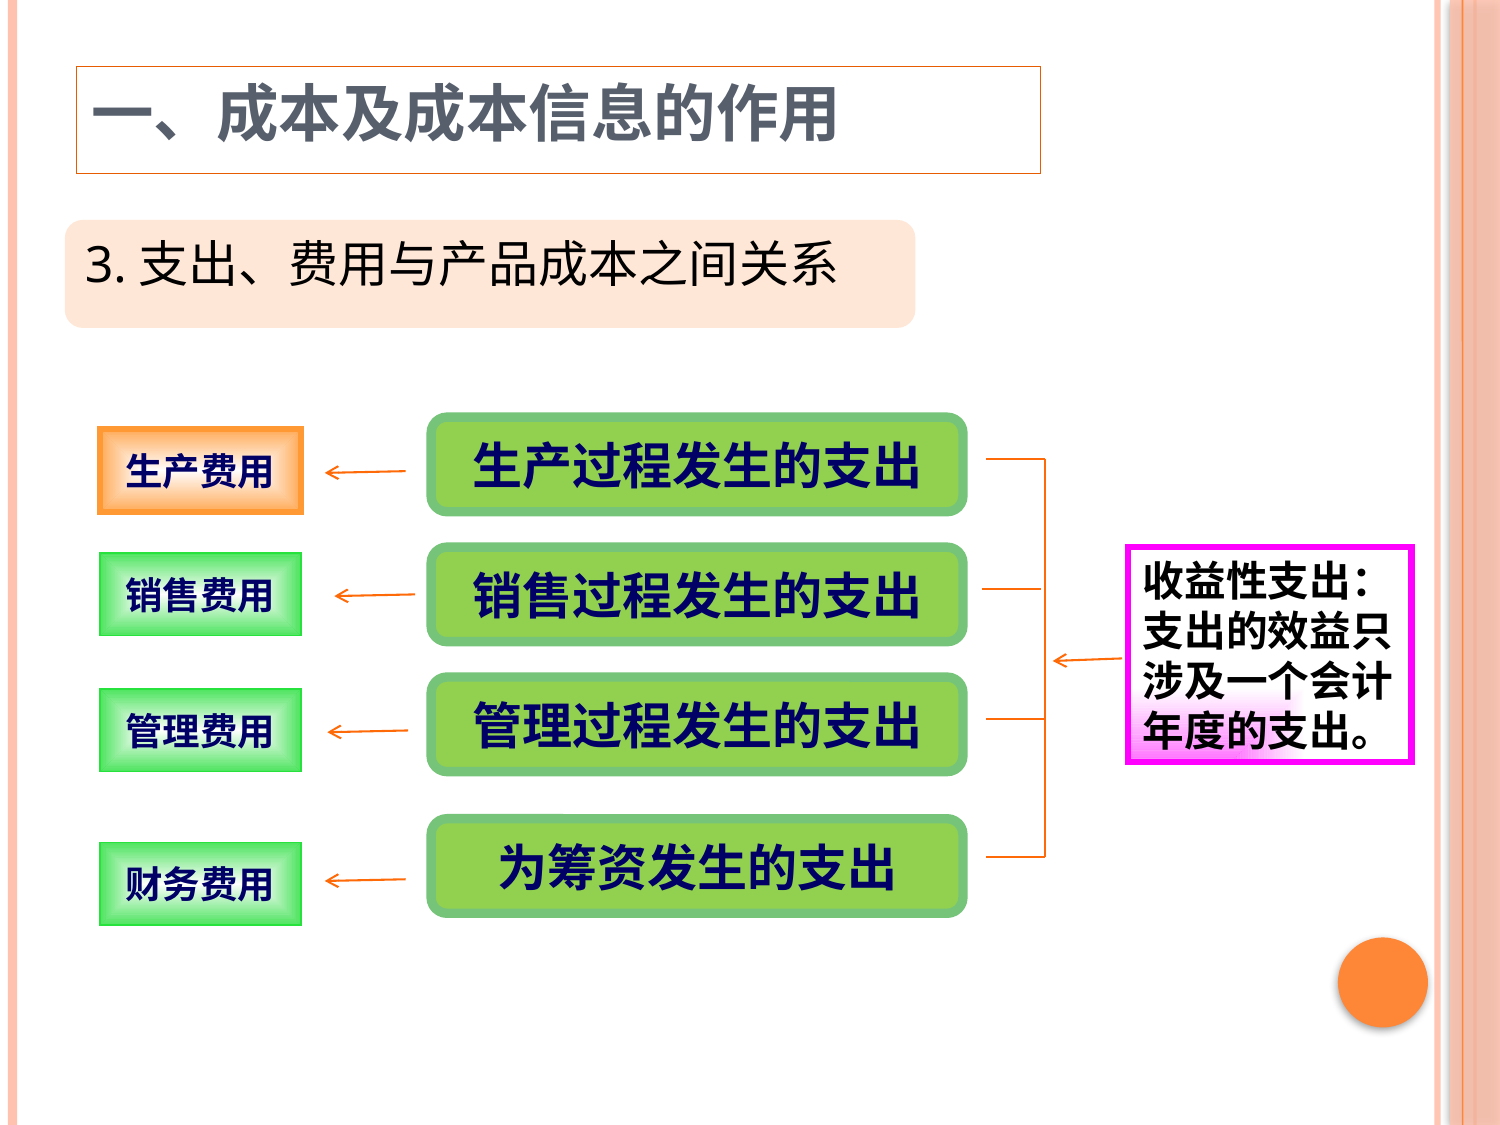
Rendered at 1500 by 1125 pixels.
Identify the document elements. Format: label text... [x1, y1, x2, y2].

text_box 一、成本及成本信息的作用 [76, 66, 1041, 174]
text_box 销售费用 [100, 552, 301, 636]
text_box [326, 729, 409, 733]
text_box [324, 470, 406, 474]
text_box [333, 593, 416, 597]
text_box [1052, 657, 1123, 662]
text_box 3.支出、费用与产品成本之间关系 [64, 219, 916, 328]
text_box 管理费用 [100, 688, 301, 772]
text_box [430, 416, 1413, 914]
text_box 生产费用 [100, 429, 301, 512]
text_box 财务费用 [100, 842, 301, 926]
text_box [324, 878, 406, 882]
